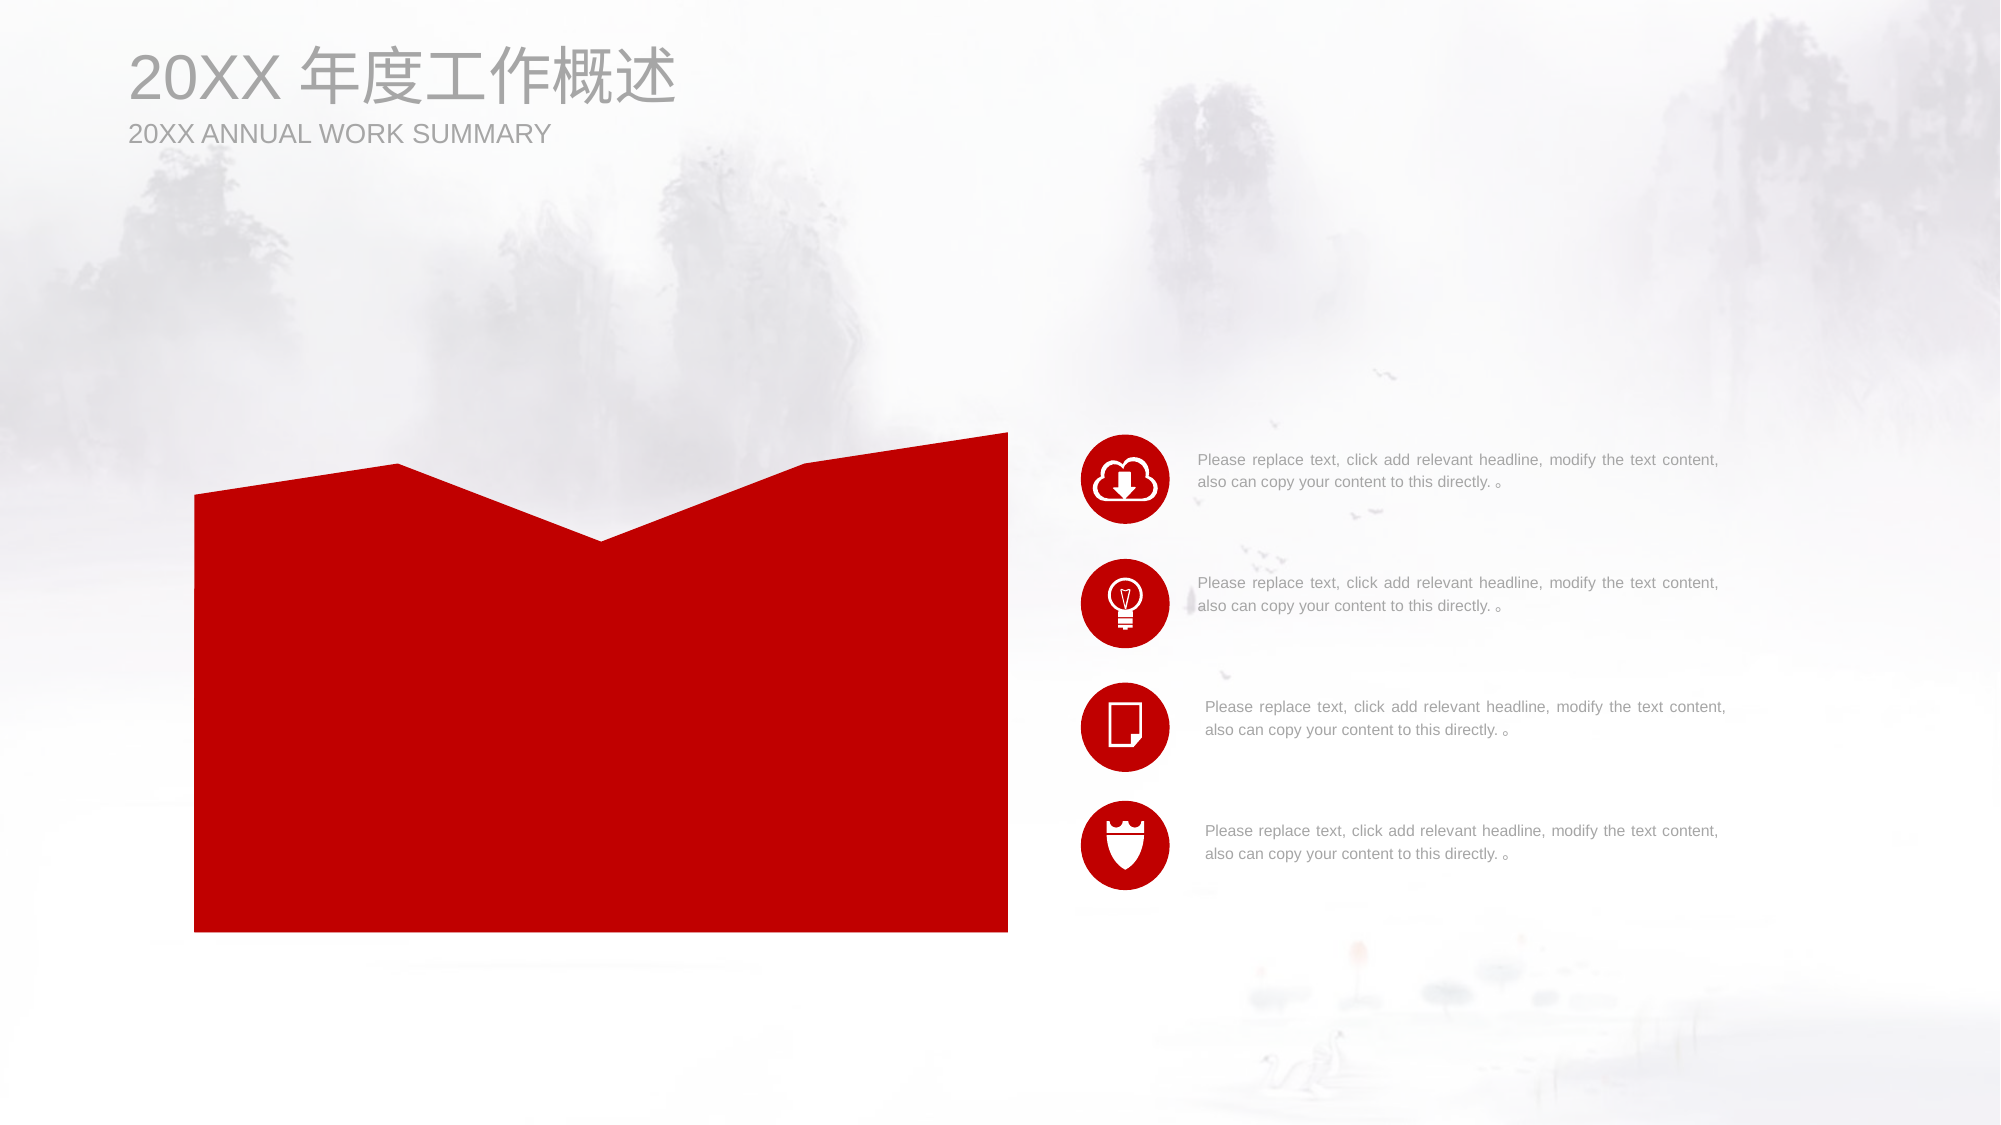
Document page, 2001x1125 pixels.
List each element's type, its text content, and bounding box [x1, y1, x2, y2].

text_box Please replace text, click add relevant headline, modify the text content, also can copy your content to this directly.。 [1197, 689, 1735, 743]
text_box [1079, 433, 1171, 525]
text_box Please replace text, click add relevant headline, modify the text content, also can copy your content to this directly.。 [1197, 813, 1727, 867]
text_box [1107, 577, 1143, 630]
text_box 20XX ANNUAL WORK SUMMARY [128, 115, 565, 149]
text_box [1092, 457, 1158, 502]
text_box [1079, 681, 1171, 774]
text_box [1079, 799, 1171, 892]
text_box Please replace text, click add relevant headline, modify the text content, also can copy your content to this directly.。 [1190, 565, 1727, 619]
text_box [1106, 821, 1144, 870]
text_box 20XX年度工作概述 [128, 36, 743, 113]
text_box [1079, 557, 1171, 650]
chart [177, 374, 1025, 944]
text_box [1108, 702, 1142, 748]
text_box Please replace text, click add relevant headline, modify the text content, also can copy your content to this directly.。 [1190, 441, 1727, 495]
